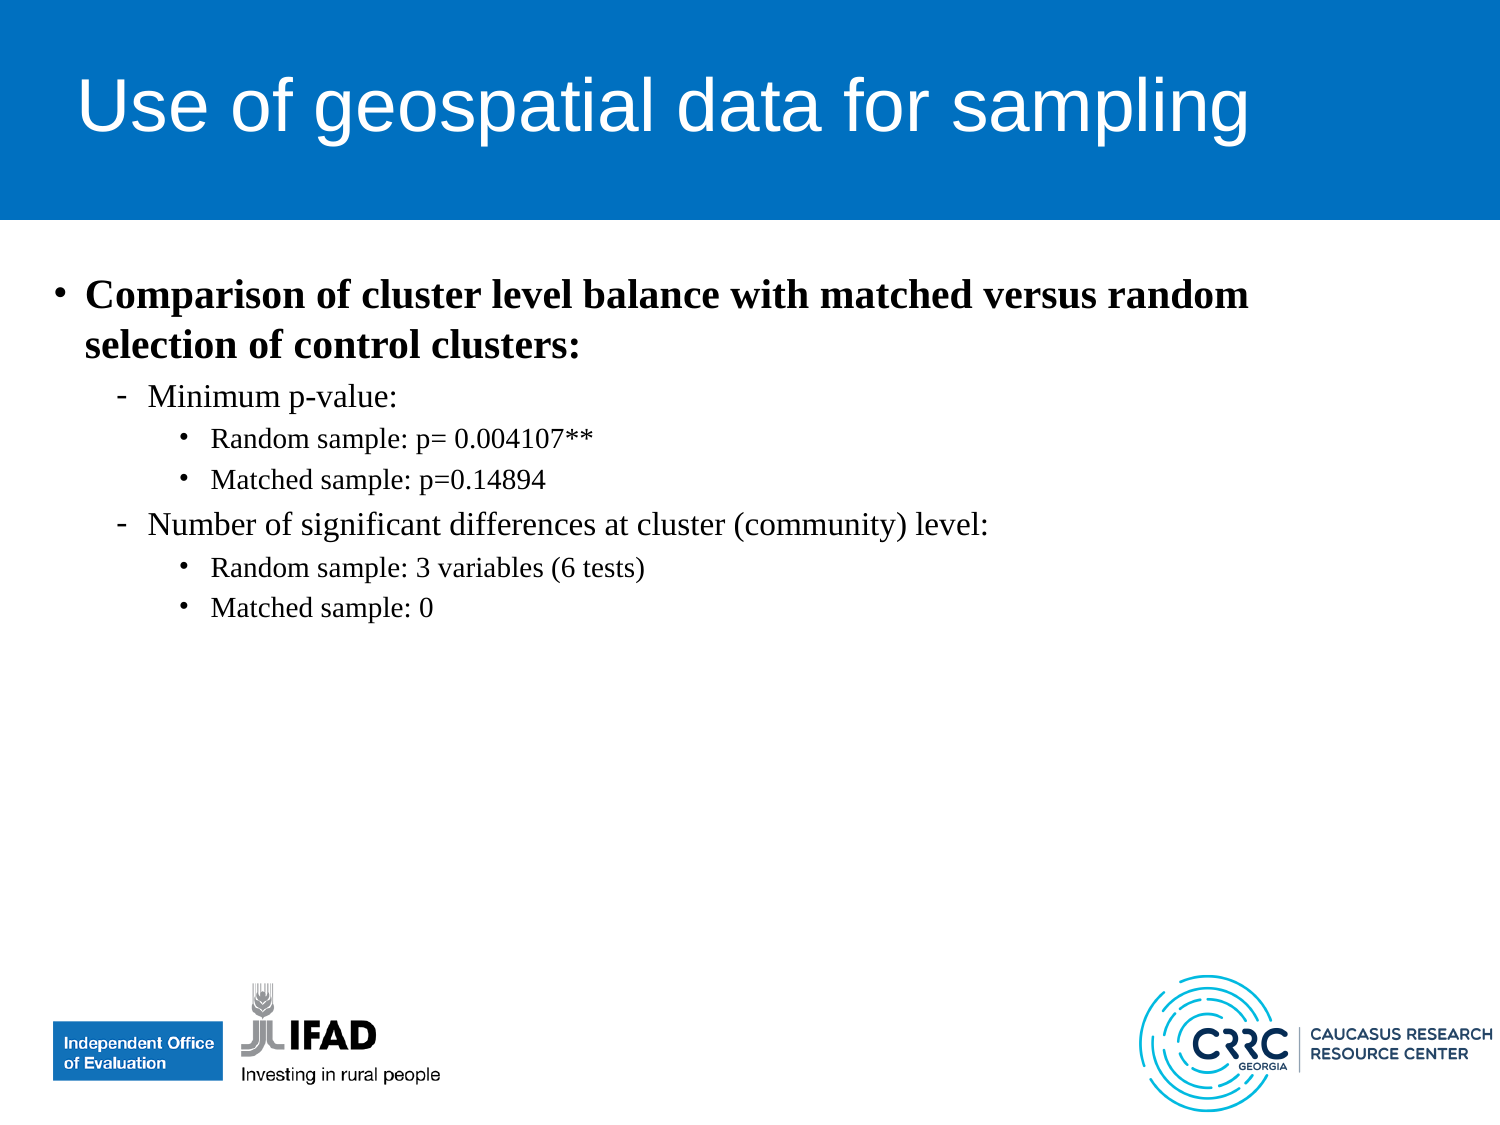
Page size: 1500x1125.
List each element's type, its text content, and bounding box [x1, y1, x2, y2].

list Use of geospatial data for sampling [76, 30, 1412, 173]
picture [53, 998, 443, 1089]
picture [1125, 962, 1500, 1125]
list Comparison of cluster level balance with matched versus random selection of control clusters: Minimum p-value: Random sample: p= 0.004107** Matched sample: p=0.14894 Number of significant differences at cluster (community) level: Random sample: 3 variables (6 tests) Matched sample: 0 [53, 267, 1377, 998]
